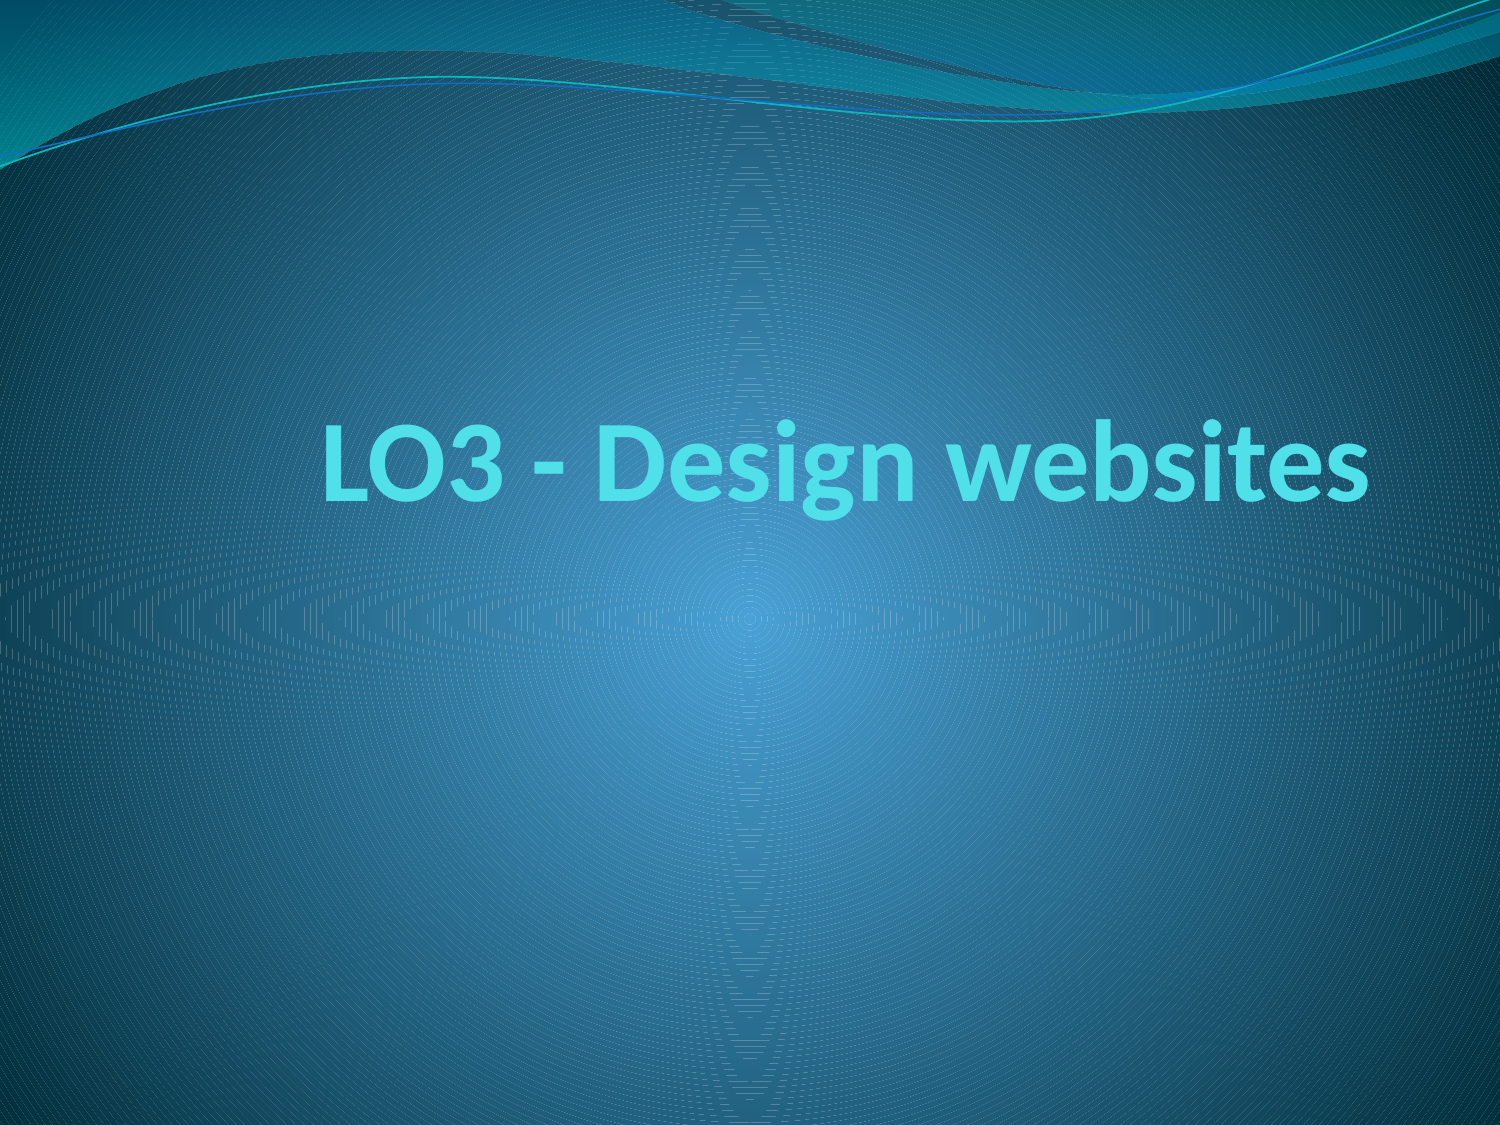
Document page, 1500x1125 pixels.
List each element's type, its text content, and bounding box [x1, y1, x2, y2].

title LO3 - Design websites [87, 224, 1376, 525]
